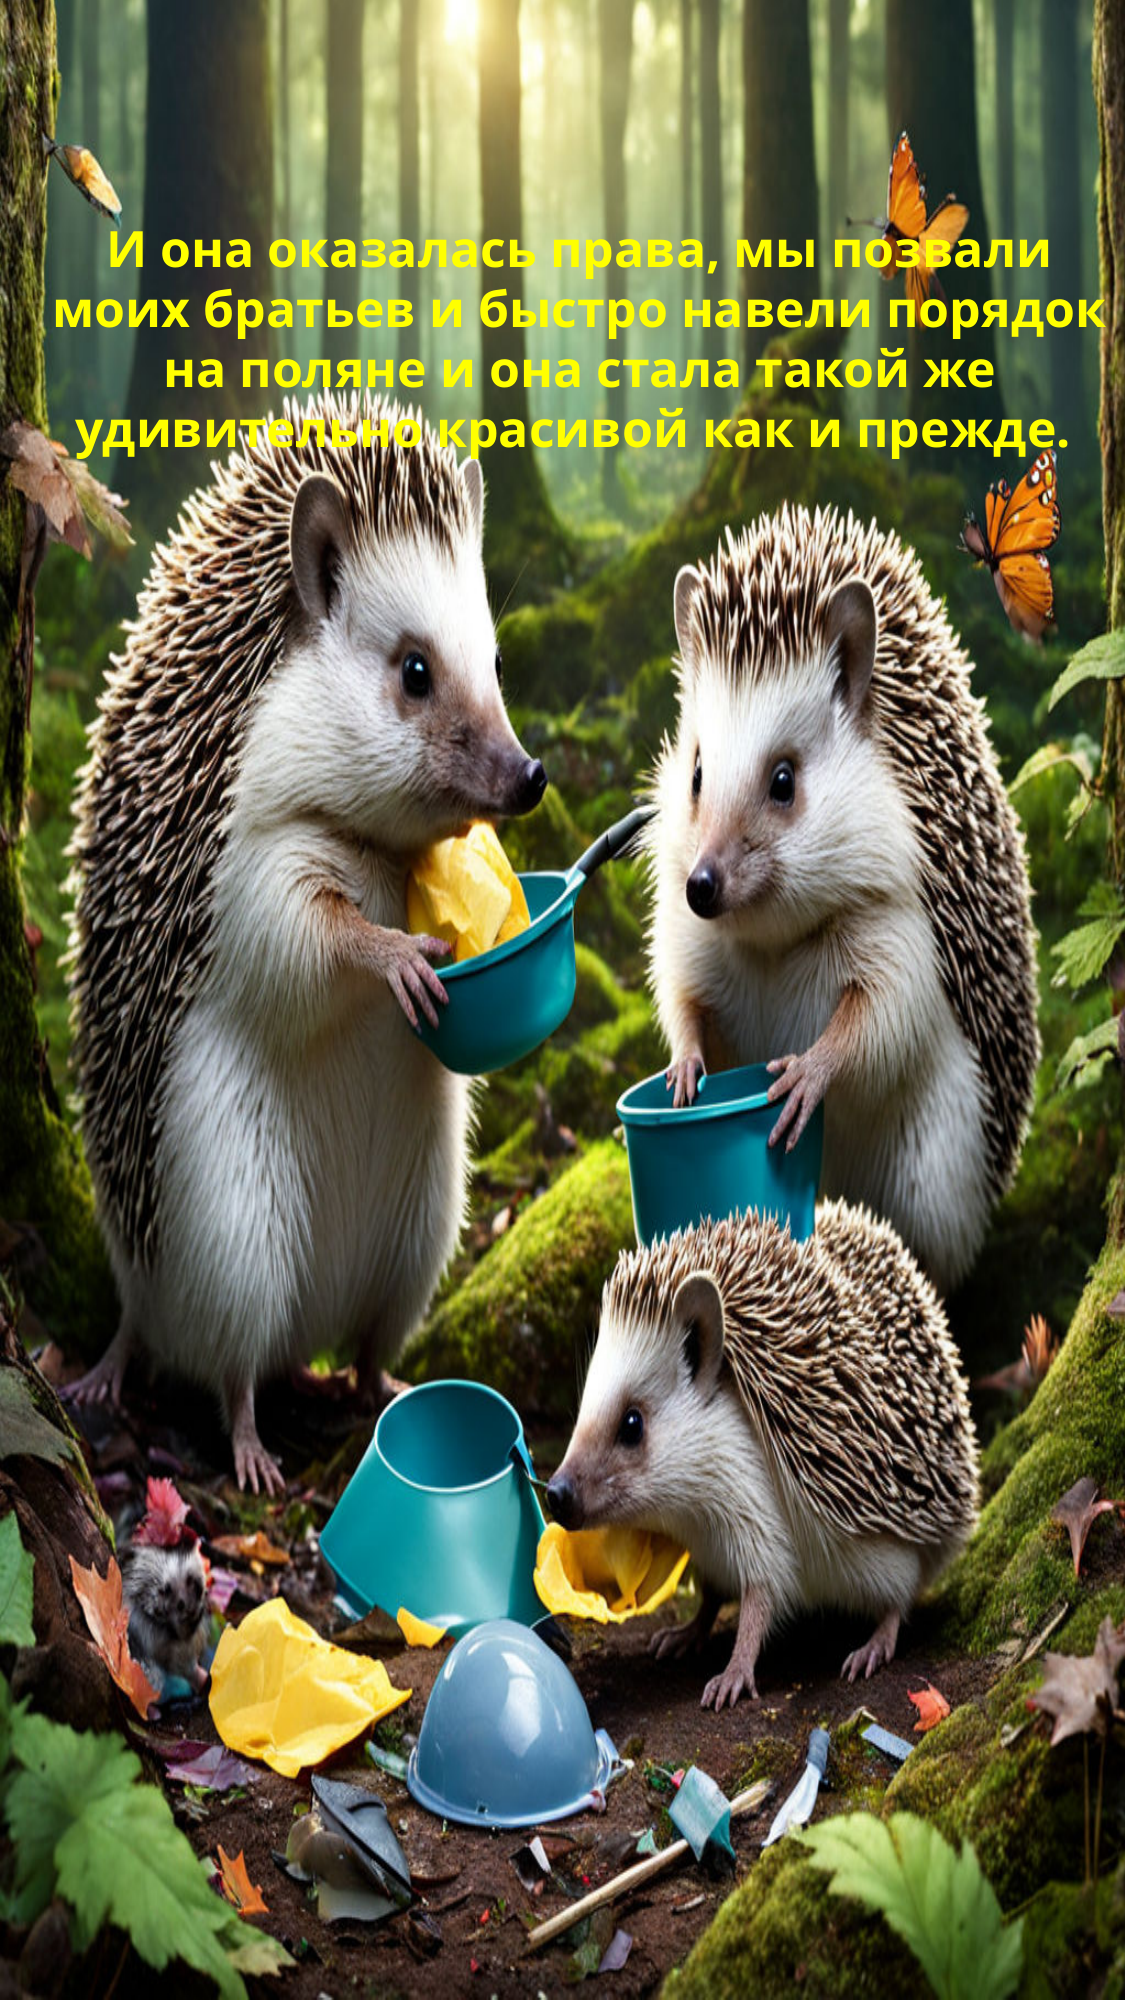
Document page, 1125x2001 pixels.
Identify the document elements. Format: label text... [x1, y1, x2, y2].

picture [0, 0, 1125, 2000]
text_box И она оказалась права, мы позвали моих братьев и быстро навели порядок на поляне и она стала такой же удивительно красивой как и прежде. [33, 210, 1125, 466]
